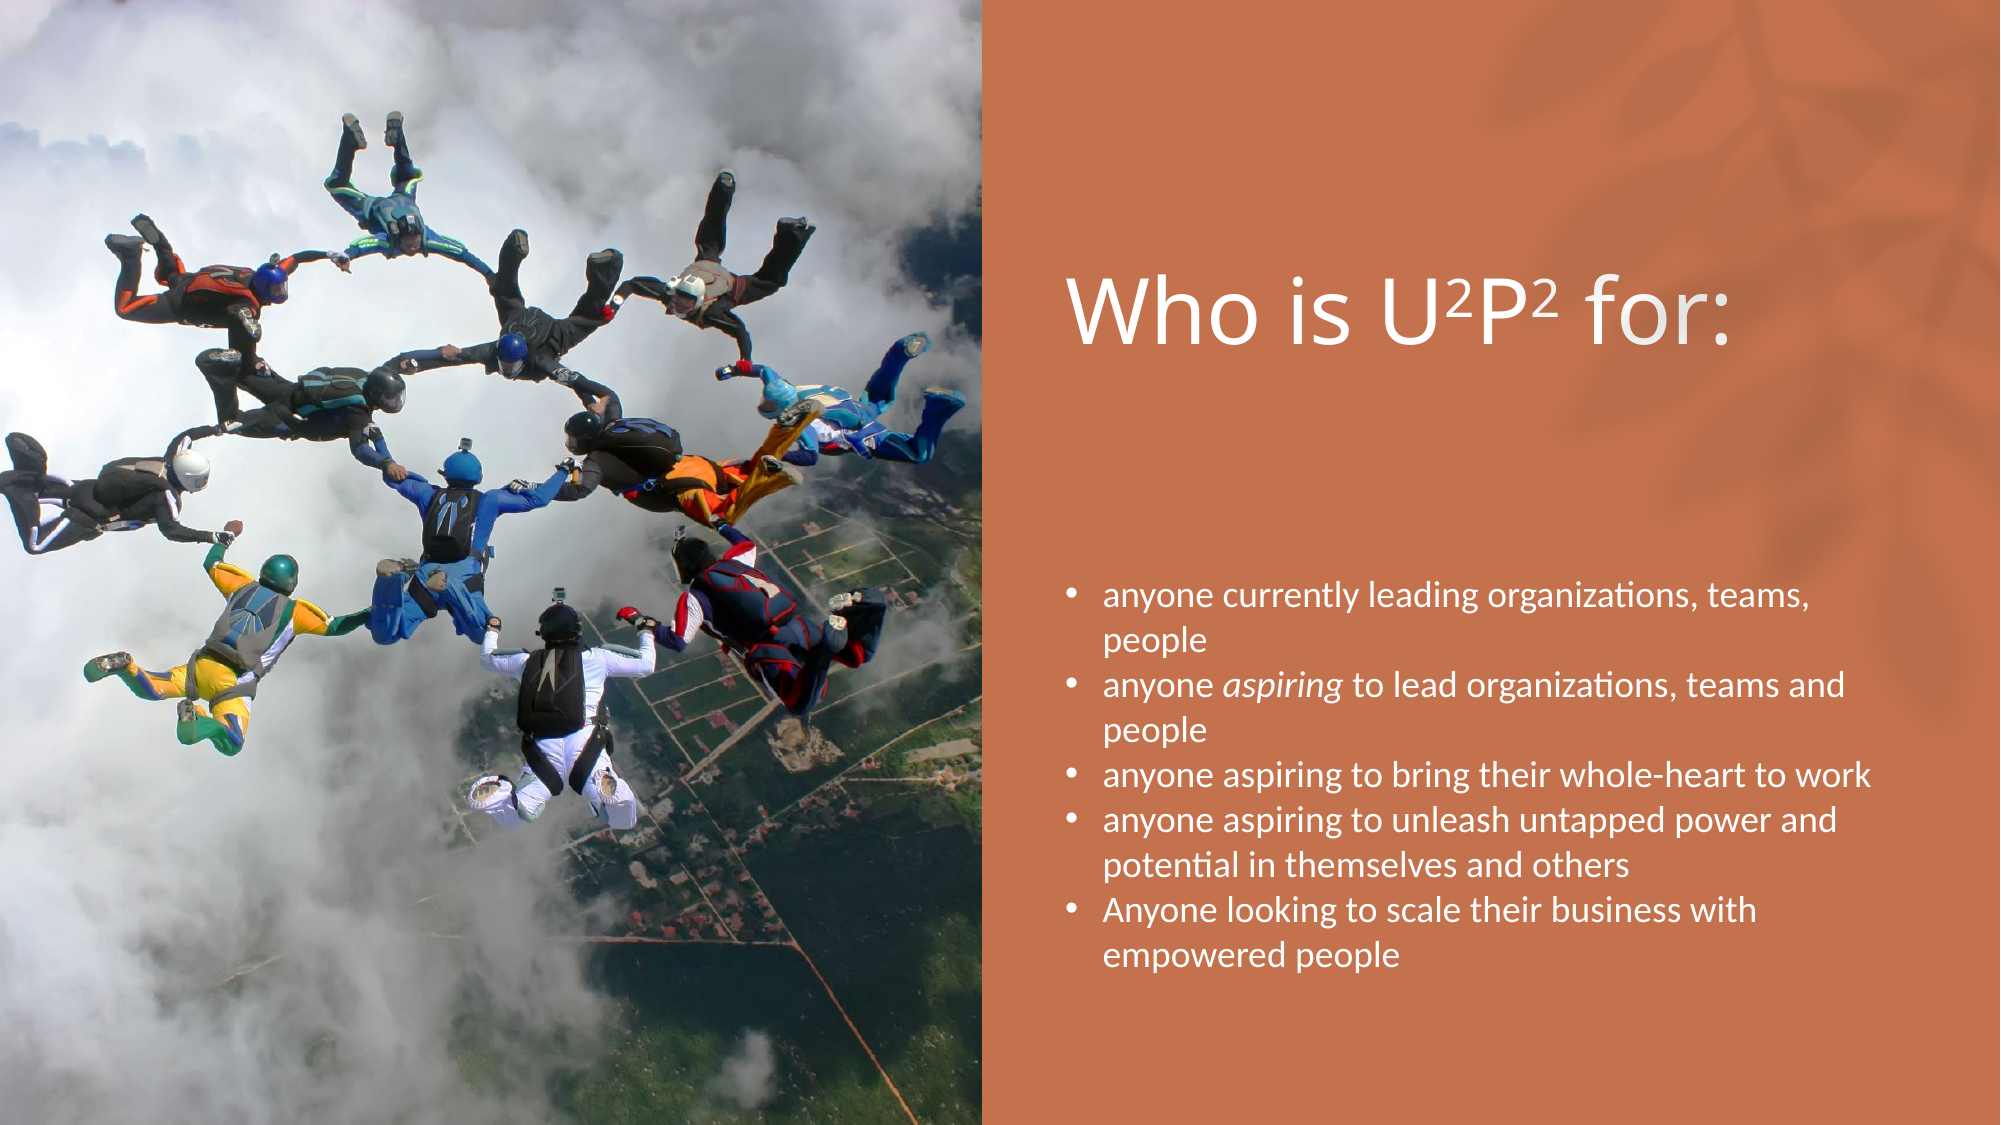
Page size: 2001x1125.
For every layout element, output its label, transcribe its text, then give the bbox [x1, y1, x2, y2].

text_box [1431, 0, 2000, 756]
text_box [982, 0, 2000, 1125]
list anyone currently leading organizations, teams, people anyone aspiring to lead organizations, teams and people anyone aspiring to bring their whole-heart to work anyone aspiring to unleash untapped power and potential in themselves and others Anyone looking to scale their business with empowered people [1050, 562, 1925, 987]
title Who is U2P2 for: [1050, 75, 1431, 540]
picture [0, 0, 982, 1125]
